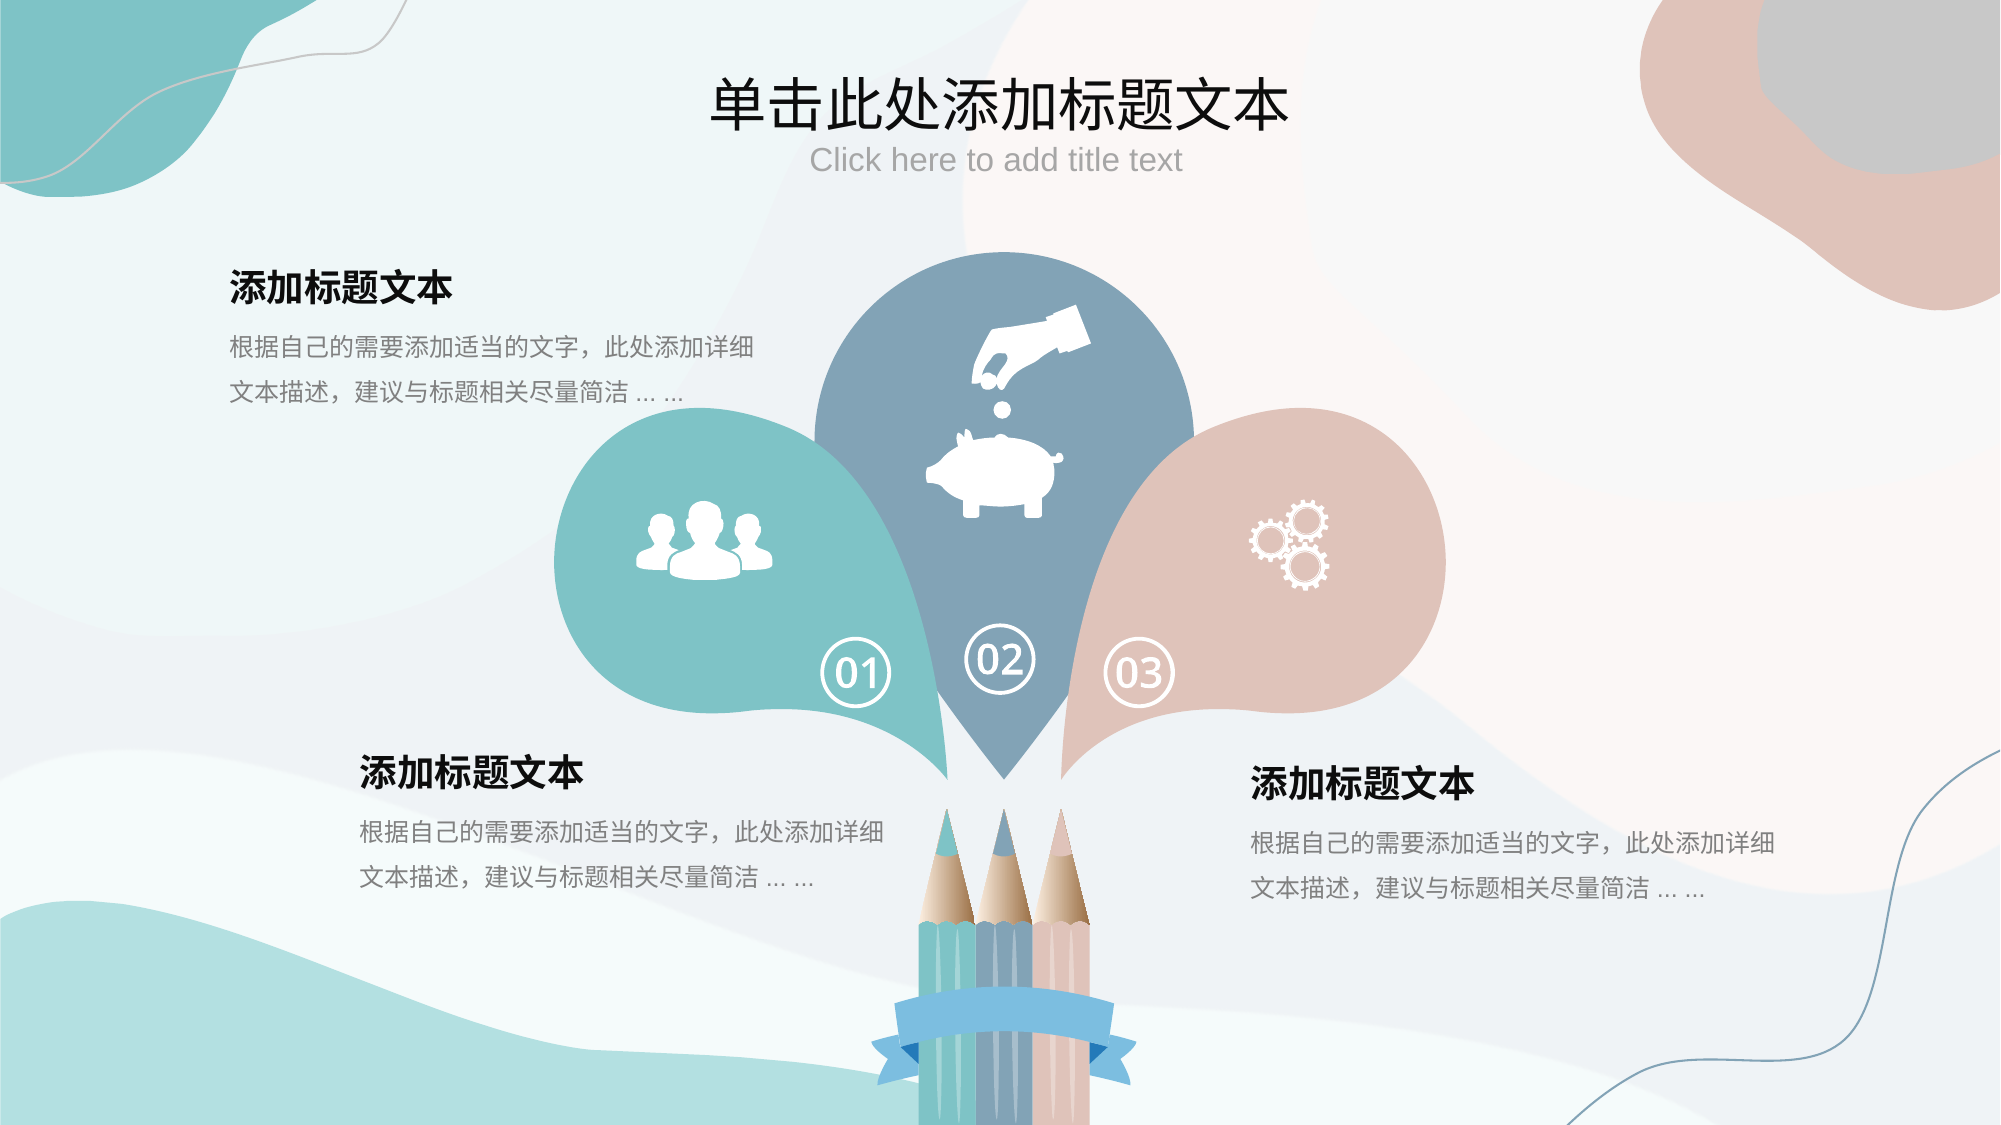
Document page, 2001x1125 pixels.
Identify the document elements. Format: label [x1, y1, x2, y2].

text_box [814, 252, 1194, 780]
text_box [1236, 752, 1811, 908]
text_box [1103, 636, 1175, 709]
text_box [1248, 499, 1330, 591]
text_box [214, 256, 789, 411]
text_box [964, 623, 1036, 695]
text_box [871, 809, 1137, 1125]
text_box [554, 411, 948, 780]
text_box [636, 496, 773, 580]
text_box [924, 304, 1092, 518]
text_box [639, 60, 1361, 187]
text_box [345, 741, 920, 897]
text_box [1061, 407, 1446, 780]
text_box [820, 636, 892, 709]
